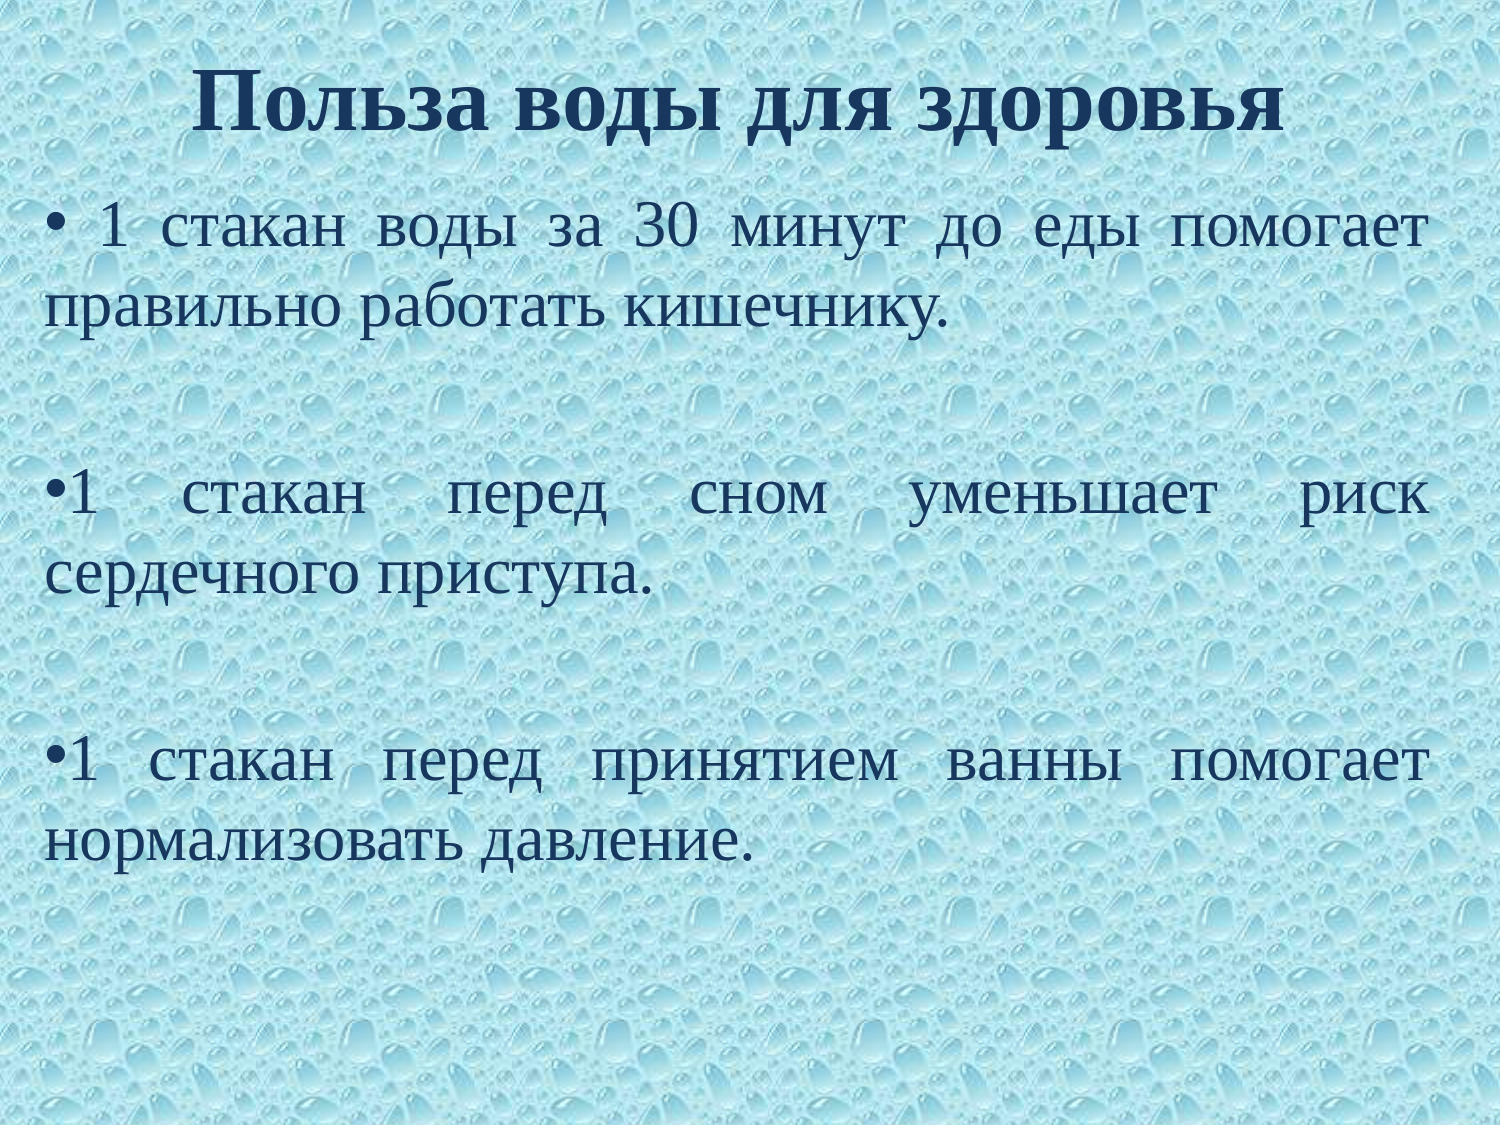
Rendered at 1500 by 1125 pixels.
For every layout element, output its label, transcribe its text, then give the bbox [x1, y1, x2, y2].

title Польза воды для здоровья [64, 0, 1415, 172]
list 1 стакан воды за 30 минут до еды помогает правильно работать кишечнику. 1 стакан перед сном уменьшает риск сердечного приступа. 1 стакан перед принятием ванны помогает нормализовать давление. [29, 172, 1447, 1059]
picture [0, 0, 1500, 1125]
